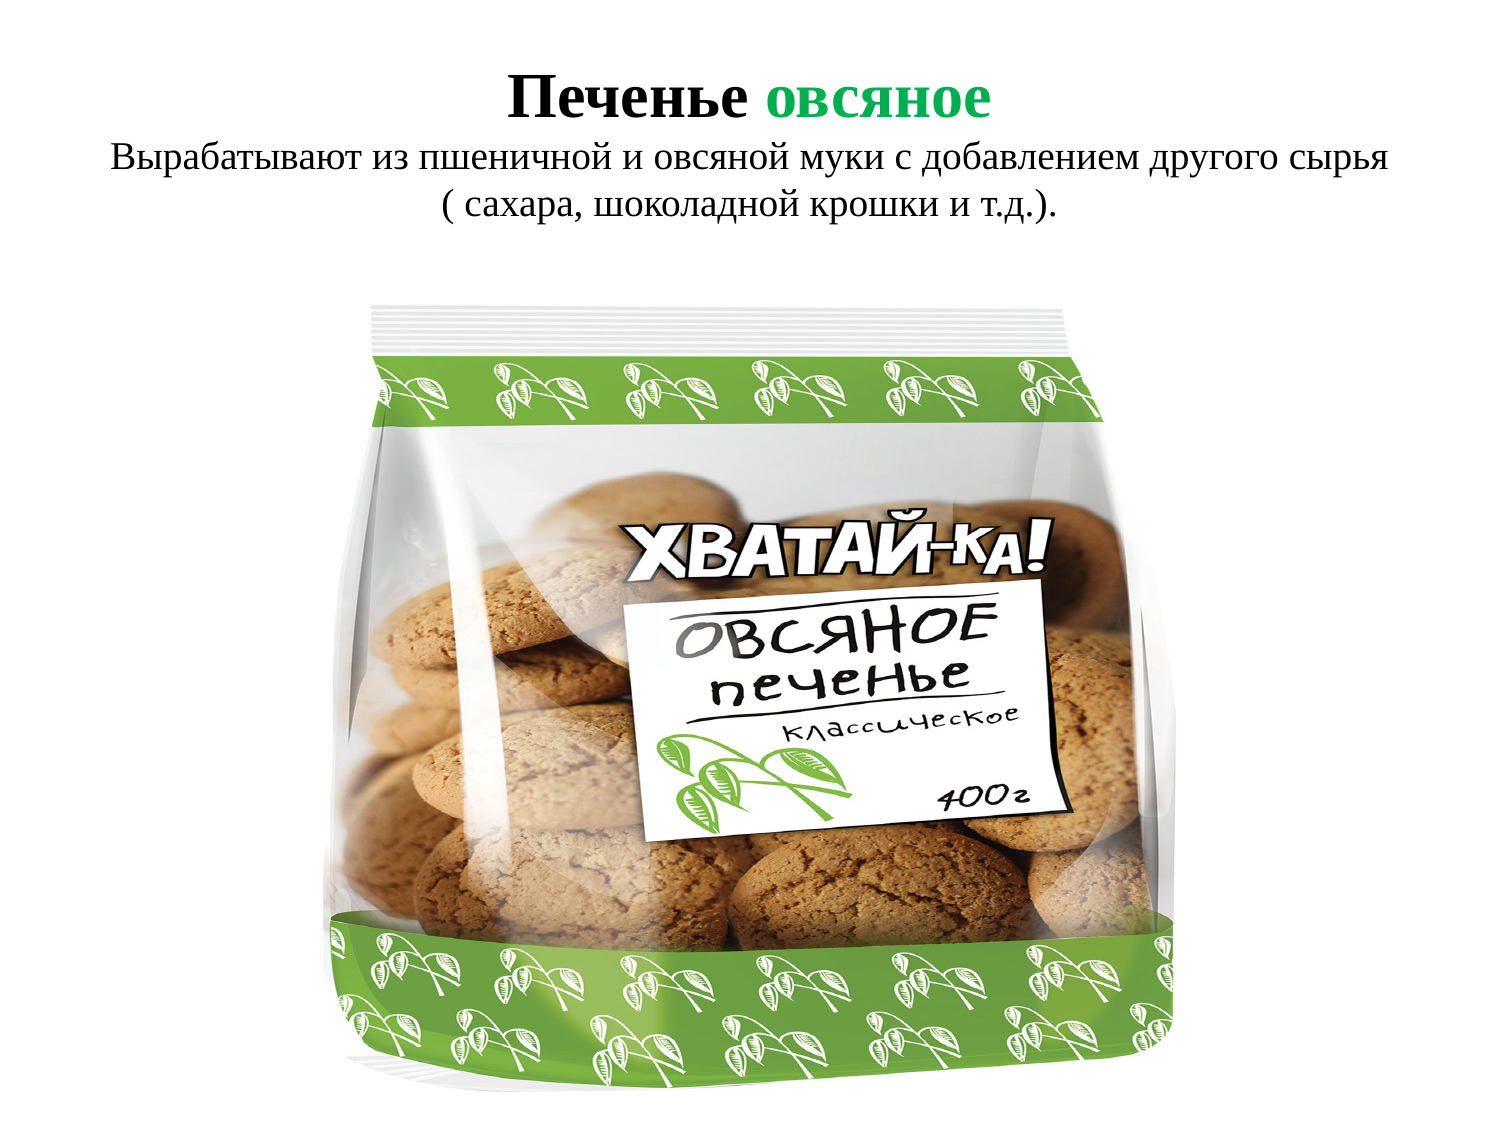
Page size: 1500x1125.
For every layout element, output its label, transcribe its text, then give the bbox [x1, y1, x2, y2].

title Печенье овсяное Вырабатывают из пшеничной и овсяной муки с добавлением другого сырья ( сахара, шоколадной крошки и т.д.). [75, 45, 1425, 233]
picture [0, 266, 1500, 1125]
